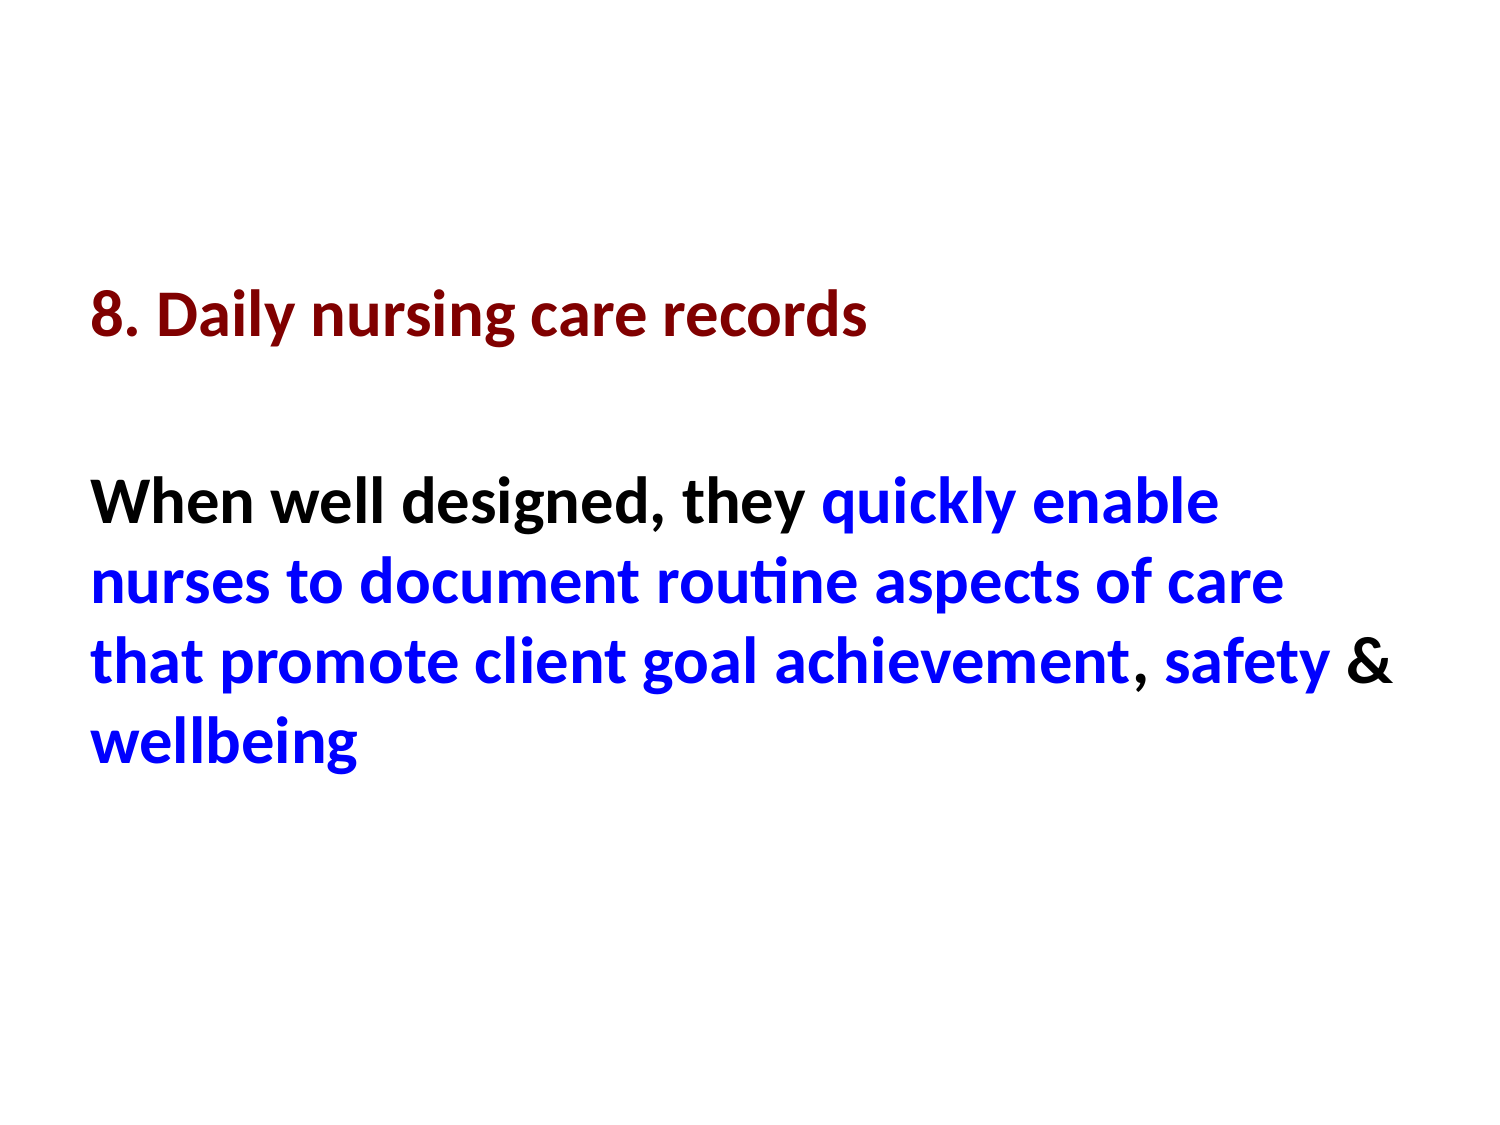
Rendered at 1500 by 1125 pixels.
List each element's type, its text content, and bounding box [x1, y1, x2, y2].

list 8. Daily nursing care records When well designed, they quickly enable nurses to document routine aspects of care that promote client goal achievement, safety & wellbeing [75, 262, 1425, 1005]
